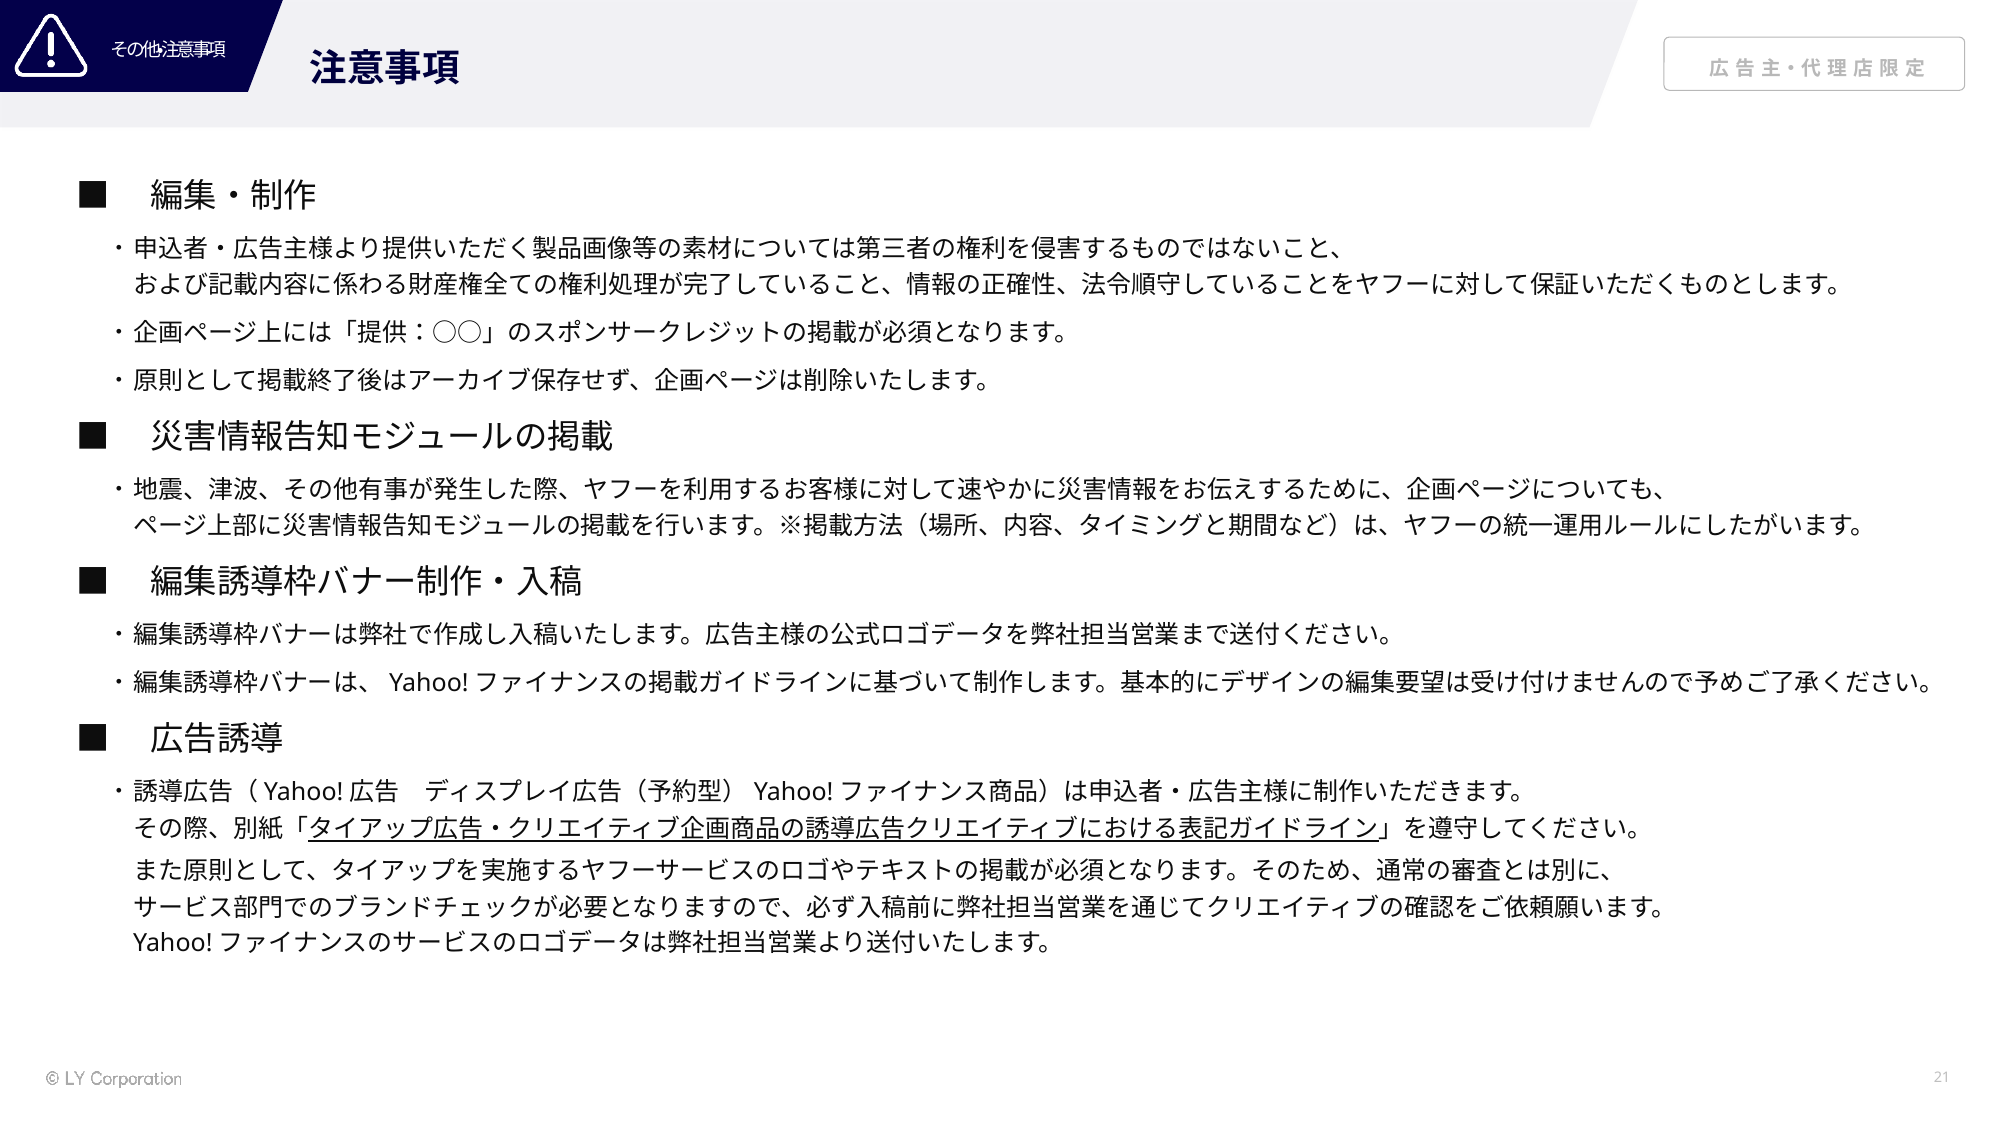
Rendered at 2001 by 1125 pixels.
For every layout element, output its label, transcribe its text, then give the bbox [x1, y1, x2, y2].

list 注意事項 [309, 41, 1645, 97]
picture [9, 5, 92, 87]
list その他・注意事項 [97, 13, 240, 81]
text_box ■ 編集・制作 申込者・広告主様より提供いただく製品画像等の素材については第三者の権利を侵害するものではないこと、 および記載内容に係わる財産権全ての権利処理が完了していること、情報の正確性、法令順守していることをヤフーに対して保証いただくものとします。 企画ページ上には「提供：○○」のスポンサークレジットの掲載が必須となります。 原則として掲載終了後はアーカイブ保存せず、企画ページは削除いたします。 ■ 災害情報告知モジュールの掲載 地震、津波、その他有事が発生した際、ヤフーを利用するお客様に対して速やかに災害情報をお伝えするために、企画ページについても、 ページ上部に災害情報告知モジュールの掲載を行います。※掲載方法（場所、内容、タイミングと期間など）は、ヤフーの統一運用ルールにしたがいます。 ■ 編集誘導枠バナー制作・入稿 編集誘導枠バナーは弊社で作成し入稿いたします。広告主様の公式ロゴデータを弊社担当営業まで送付ください。 編集誘導枠バナーは、Yahoo!ファイナンスの掲載ガイドラインに基づいて制作します。基本的にデザインの編集要望は受け付けませんので予めご了承ください。 ■ 広告誘導 誘導広告（Yahoo!広告 ディスプレイ広告（予約型）Yahoo!ファイナンス商品）は申込者・広告主様に制作いただきます。 その際、別紙「タイアップ広告・クリエイティブ企画商品の誘導広告クリエイティブにおける表記ガイドライン」を遵守してください。 また原則として、タイアップを実施するヤフーサービスのロゴやテキストの掲載が必須となります。そのため、通常の審査とは別に、 サービス部門でのブランドチェックが必要となりますので、必ず入稿前に弊社担当営業を通じてクリエイティブの確認をご依頼願います。 Yahoo!ファイナンスのサービスのロゴデータは弊社担当営業より送付いたします。 [61, 158, 1942, 1074]
picture [46, 1071, 181, 1088]
